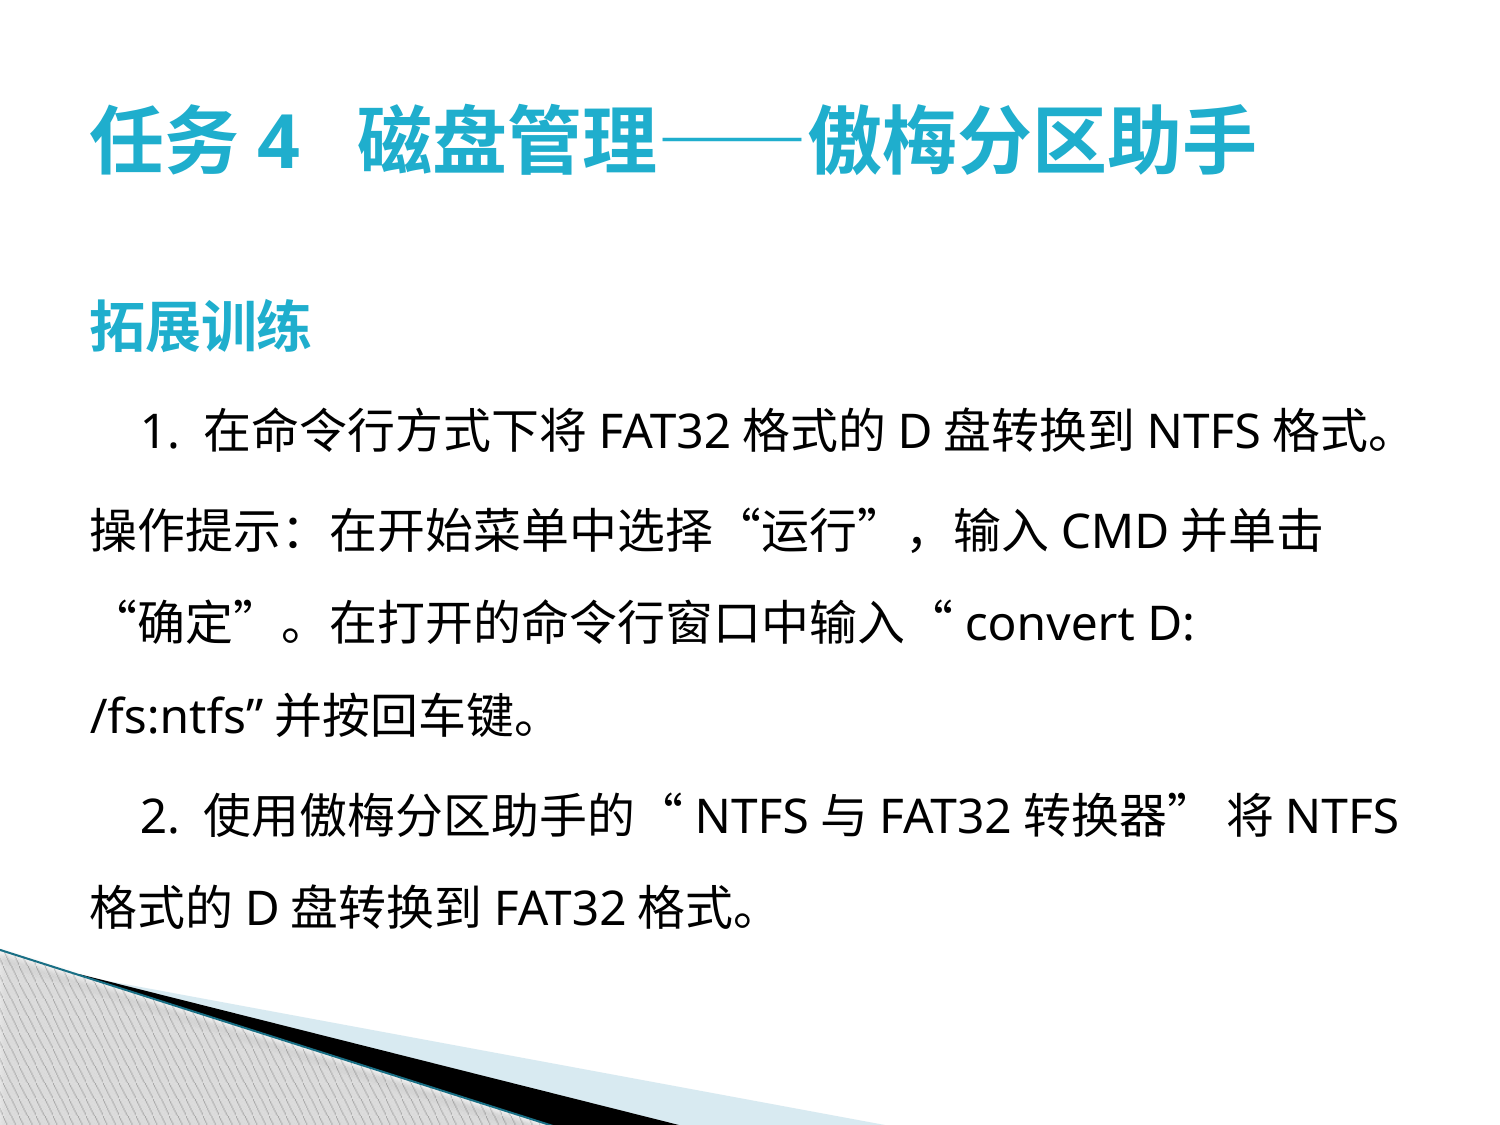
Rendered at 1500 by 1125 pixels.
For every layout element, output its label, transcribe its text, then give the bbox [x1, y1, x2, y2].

list 拓展训练 1. 在命令行方式下将FAT32格式的D盘转换到NTFS格式。 操作提示：在开始菜单中选择“运行”，输入CMD并单击“确定”。在打开的命令行窗口中输入“convert D: /fs:ntfs”并按回车键。 2. 使用傲梅分区助手的“NTFS与FAT32转换器” 将NTFS格式的D盘转换到FAT32格式。 [75, 243, 1425, 1012]
title 任务4 磁盘管理——傲梅分区助手 [75, 45, 1425, 233]
